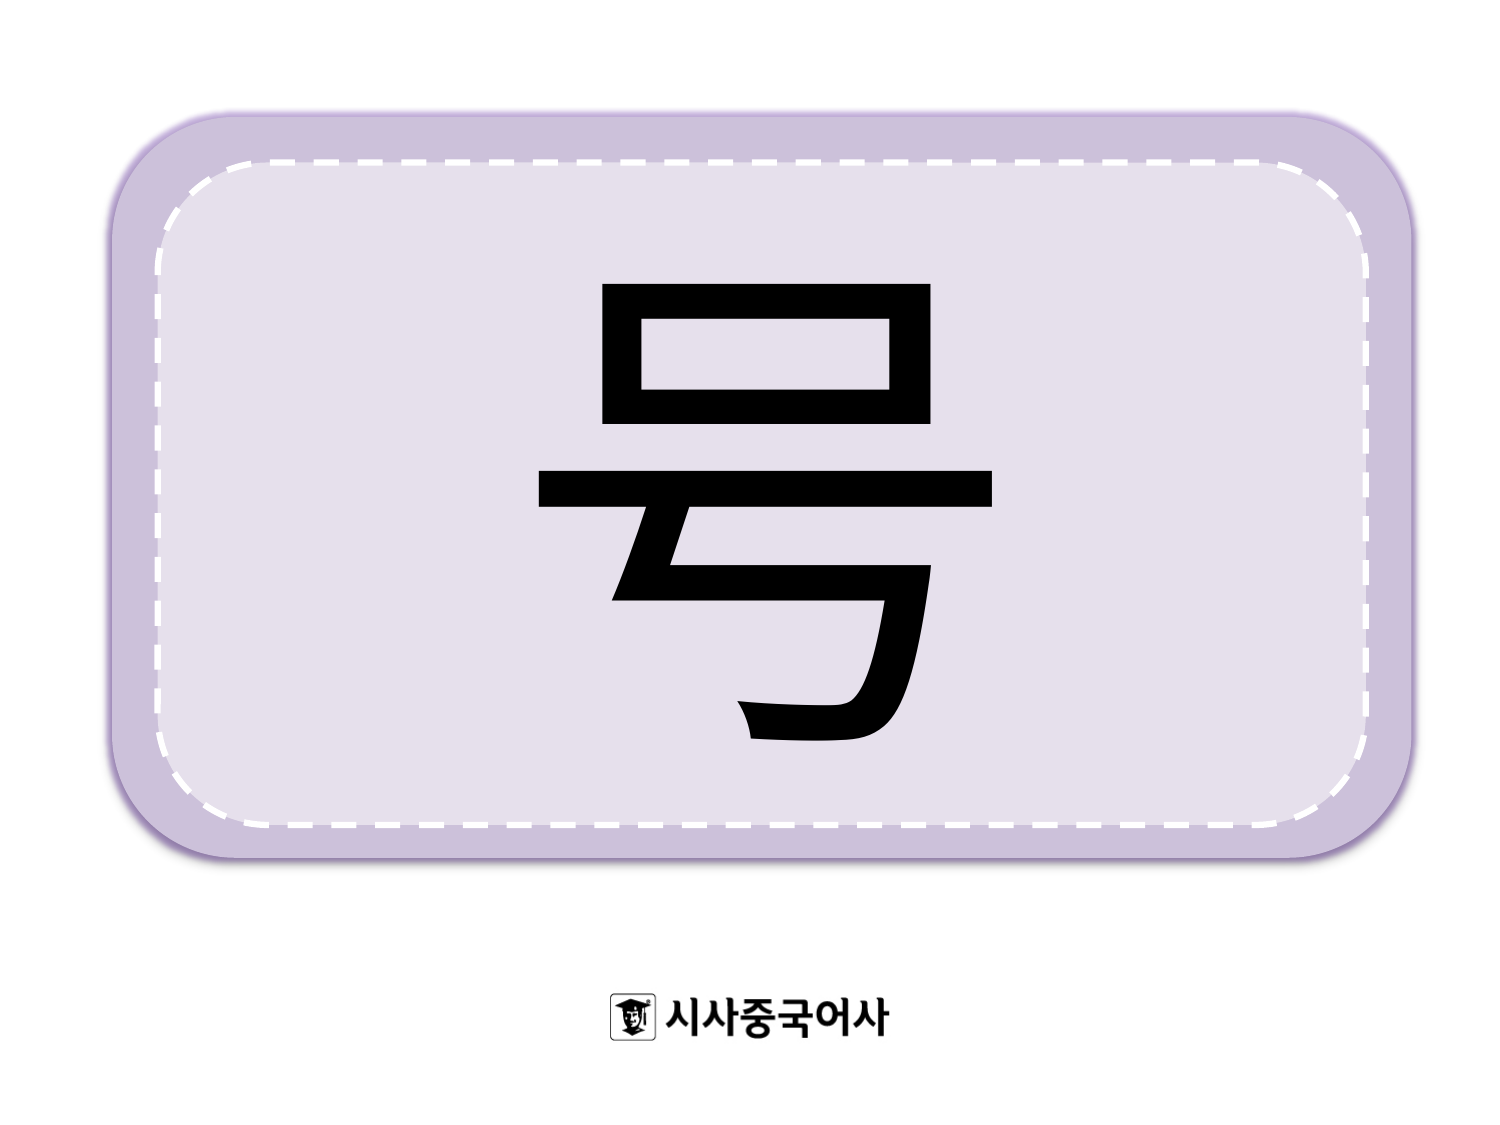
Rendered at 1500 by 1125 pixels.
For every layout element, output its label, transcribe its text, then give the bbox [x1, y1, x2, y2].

text_box 号 [162, 160, 1371, 824]
picture [602, 987, 898, 1047]
